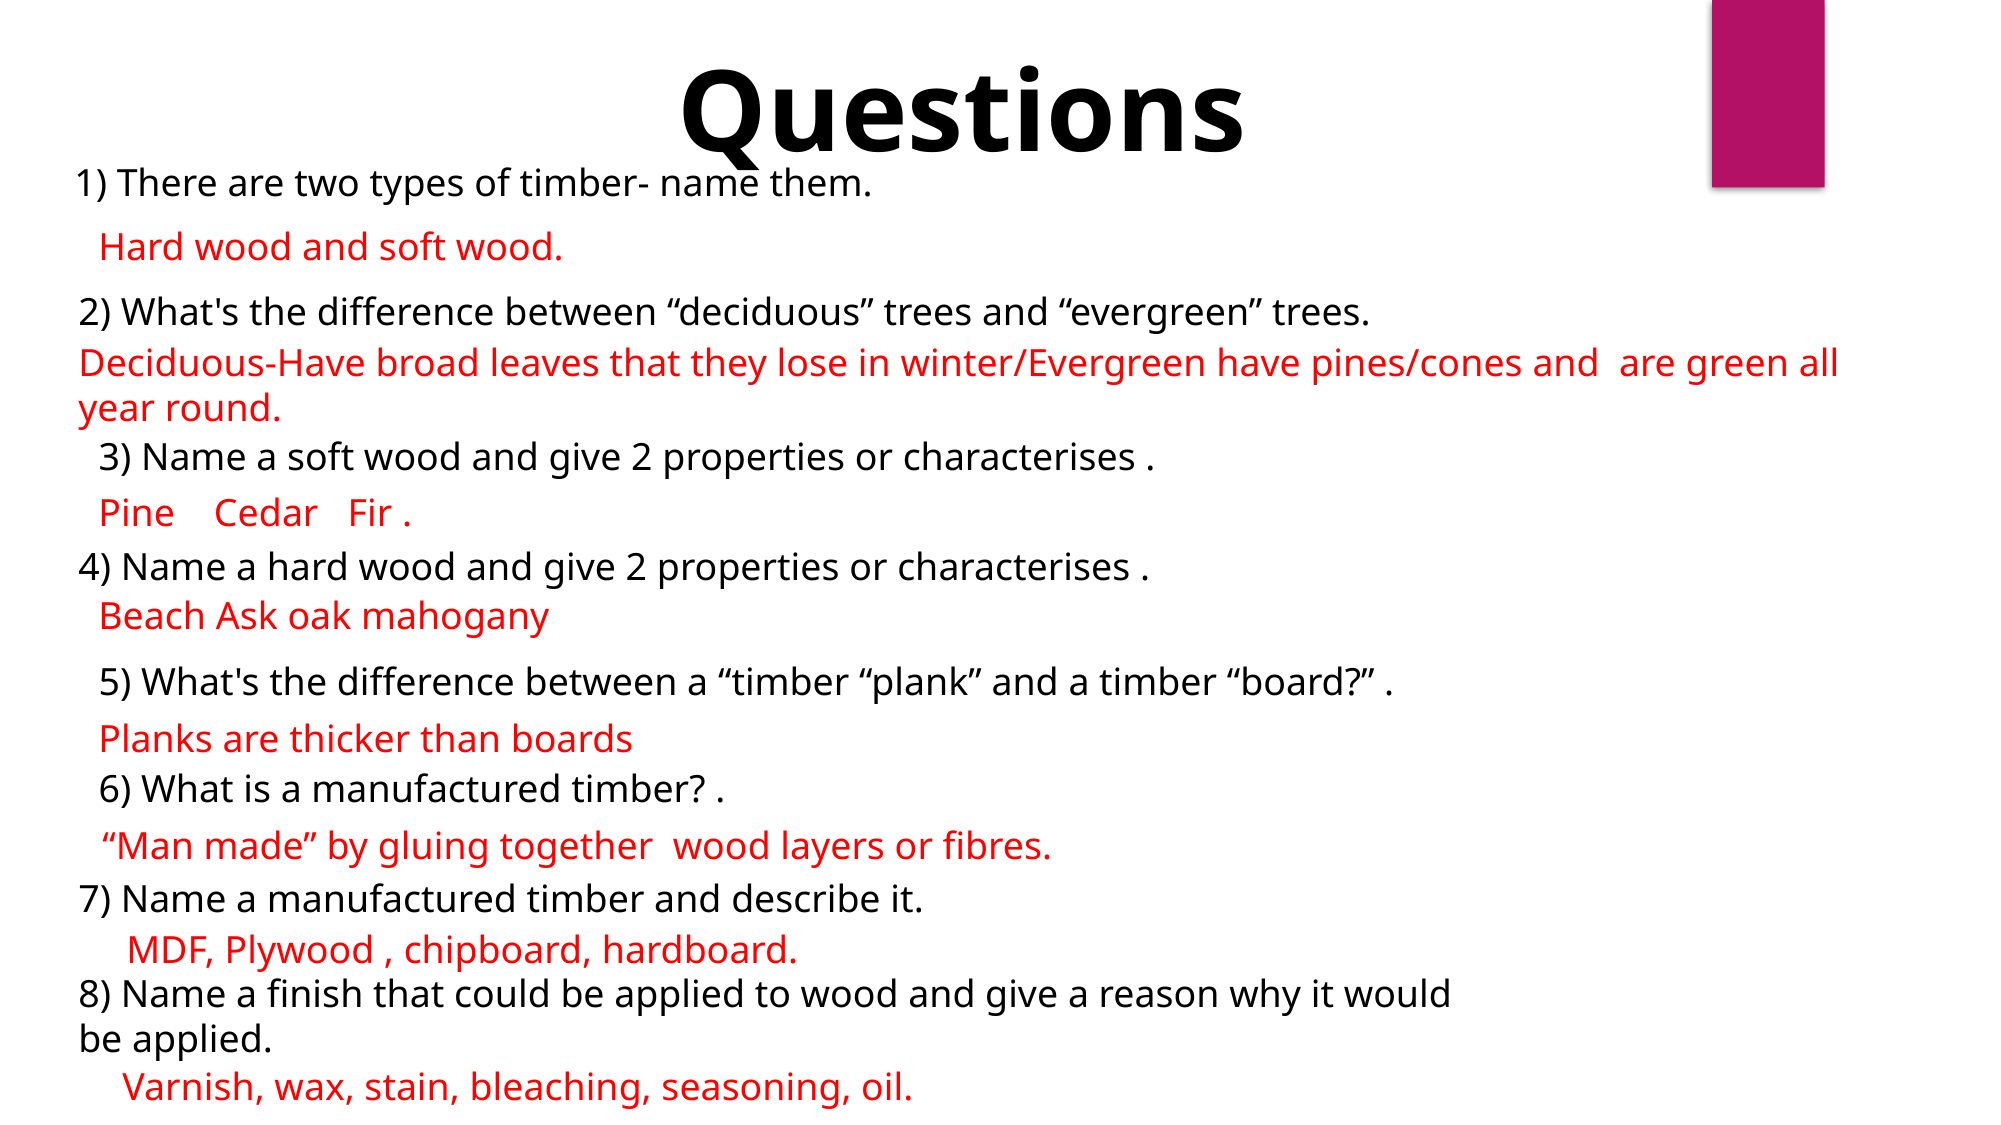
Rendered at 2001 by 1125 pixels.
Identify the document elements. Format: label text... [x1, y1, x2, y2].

text_box Planks are thicker than boards [83, 707, 860, 768]
text_box Beach Ask oak mahogany [83, 585, 860, 645]
text_box 8) Name a finish that could be applied to wood and give a reason why it would be applied. [63, 962, 1480, 1068]
text_box MDF, Plywood , chipboard, hardboard. [111, 918, 1480, 979]
text_box 4) Name a hard wood and give 2 properties or characterises . [63, 535, 1480, 596]
text_box 1) There are two types of timber- name them. [59, 151, 1476, 212]
text_box 6) What is a manufactured timber? . [83, 757, 1500, 818]
text_box 2) What's the difference between “deciduous” trees and “evergreen” trees. [63, 281, 1480, 331]
text_box Hard wood and soft wood. [83, 215, 860, 276]
text_box 3) Name a soft wood and give 2 properties or characterises . [83, 437, 1500, 486]
text_box Pine Cedar Fir . [83, 481, 860, 542]
text_box 7) Name a manufactured timber and describe it. [63, 867, 1480, 928]
text_box 5) What's the difference between a “timber “plank” and a timber “board?” . [83, 650, 1800, 710]
text_box Deciduous-Have broad leaves that they lose in winter/Evergreen have pines/cones and are green all year round. [63, 331, 1930, 437]
text_box “Man made” by gluing together wood layers or fibres. [87, 814, 1456, 875]
text_box Questions [662, 30, 1291, 151]
text_box Varnish, wax, stain, bleaching, seasoning, oil. [107, 1055, 1476, 1115]
